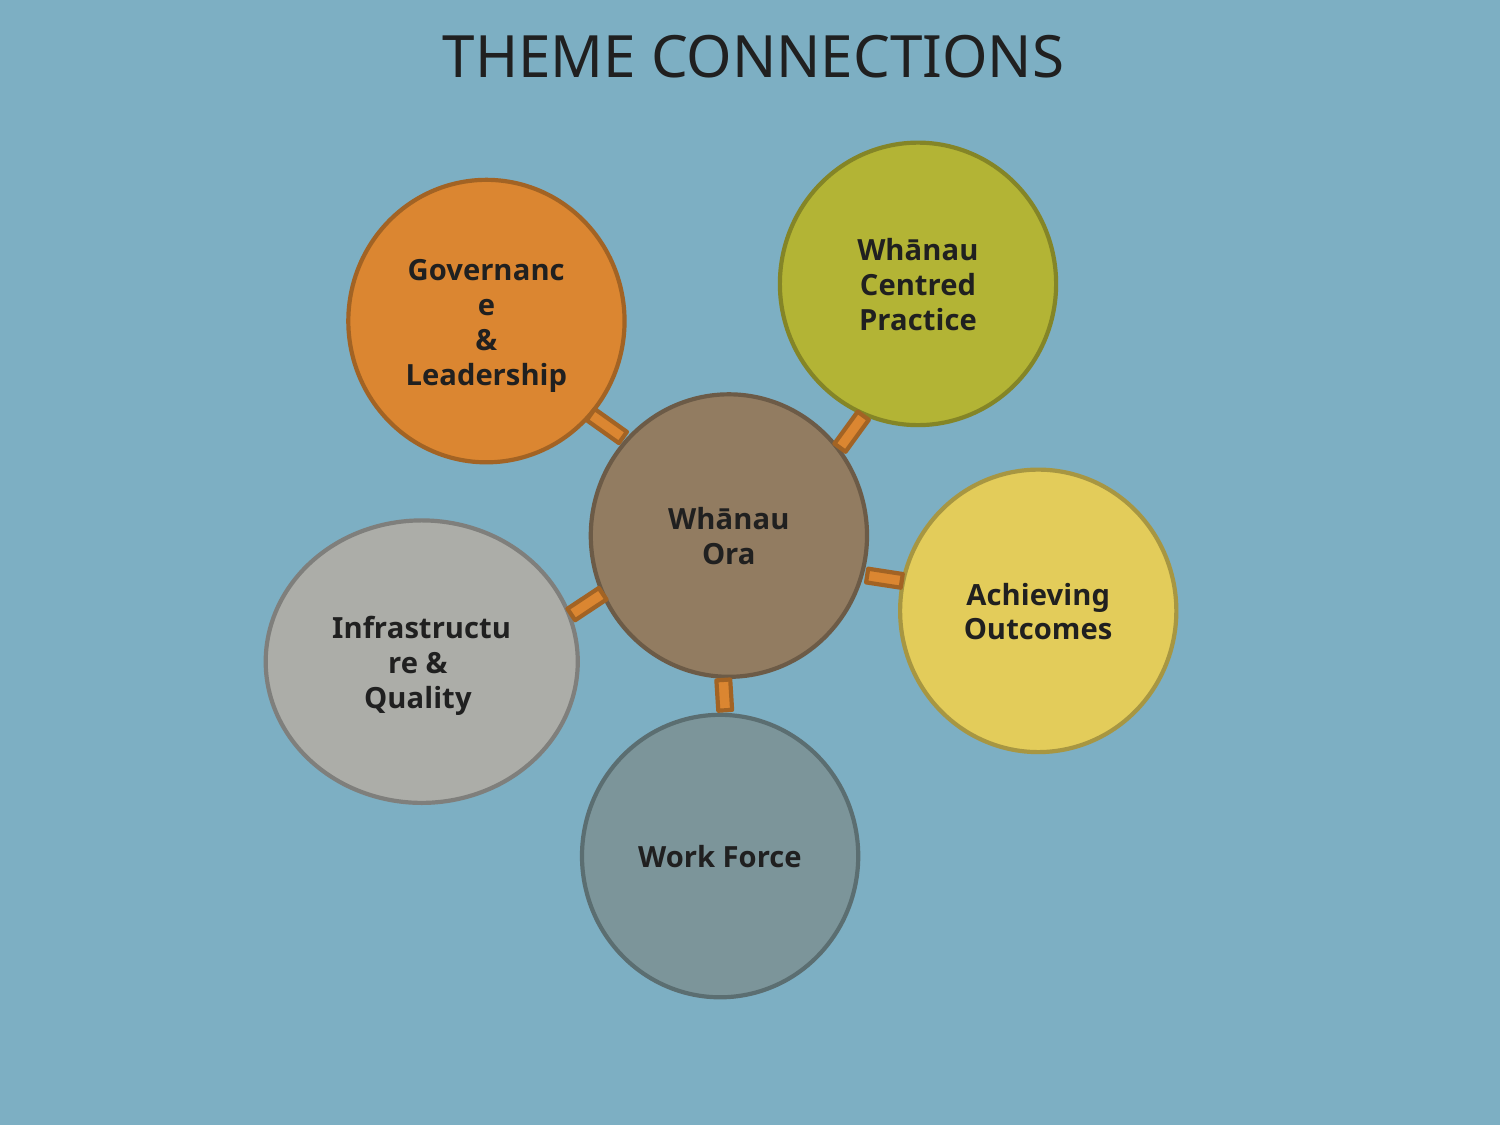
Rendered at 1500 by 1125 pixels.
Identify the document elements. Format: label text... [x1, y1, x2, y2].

text_box [832, 409, 871, 454]
text_box Achieving Outcomes [898, 467, 1179, 755]
text_box Infrastructure & Quality [263, 518, 580, 806]
text_box Whānau Ora [588, 392, 870, 679]
text_box [714, 677, 735, 713]
text_box [584, 406, 629, 446]
text_box [864, 566, 905, 590]
text_box Governance & Leadership [346, 177, 627, 465]
text_box Whānau Centred Practice [777, 142, 1059, 428]
text_box Work Force [579, 712, 861, 1000]
text_box THEME CONNECTIONS [427, 11, 1080, 142]
text_box [565, 585, 609, 623]
